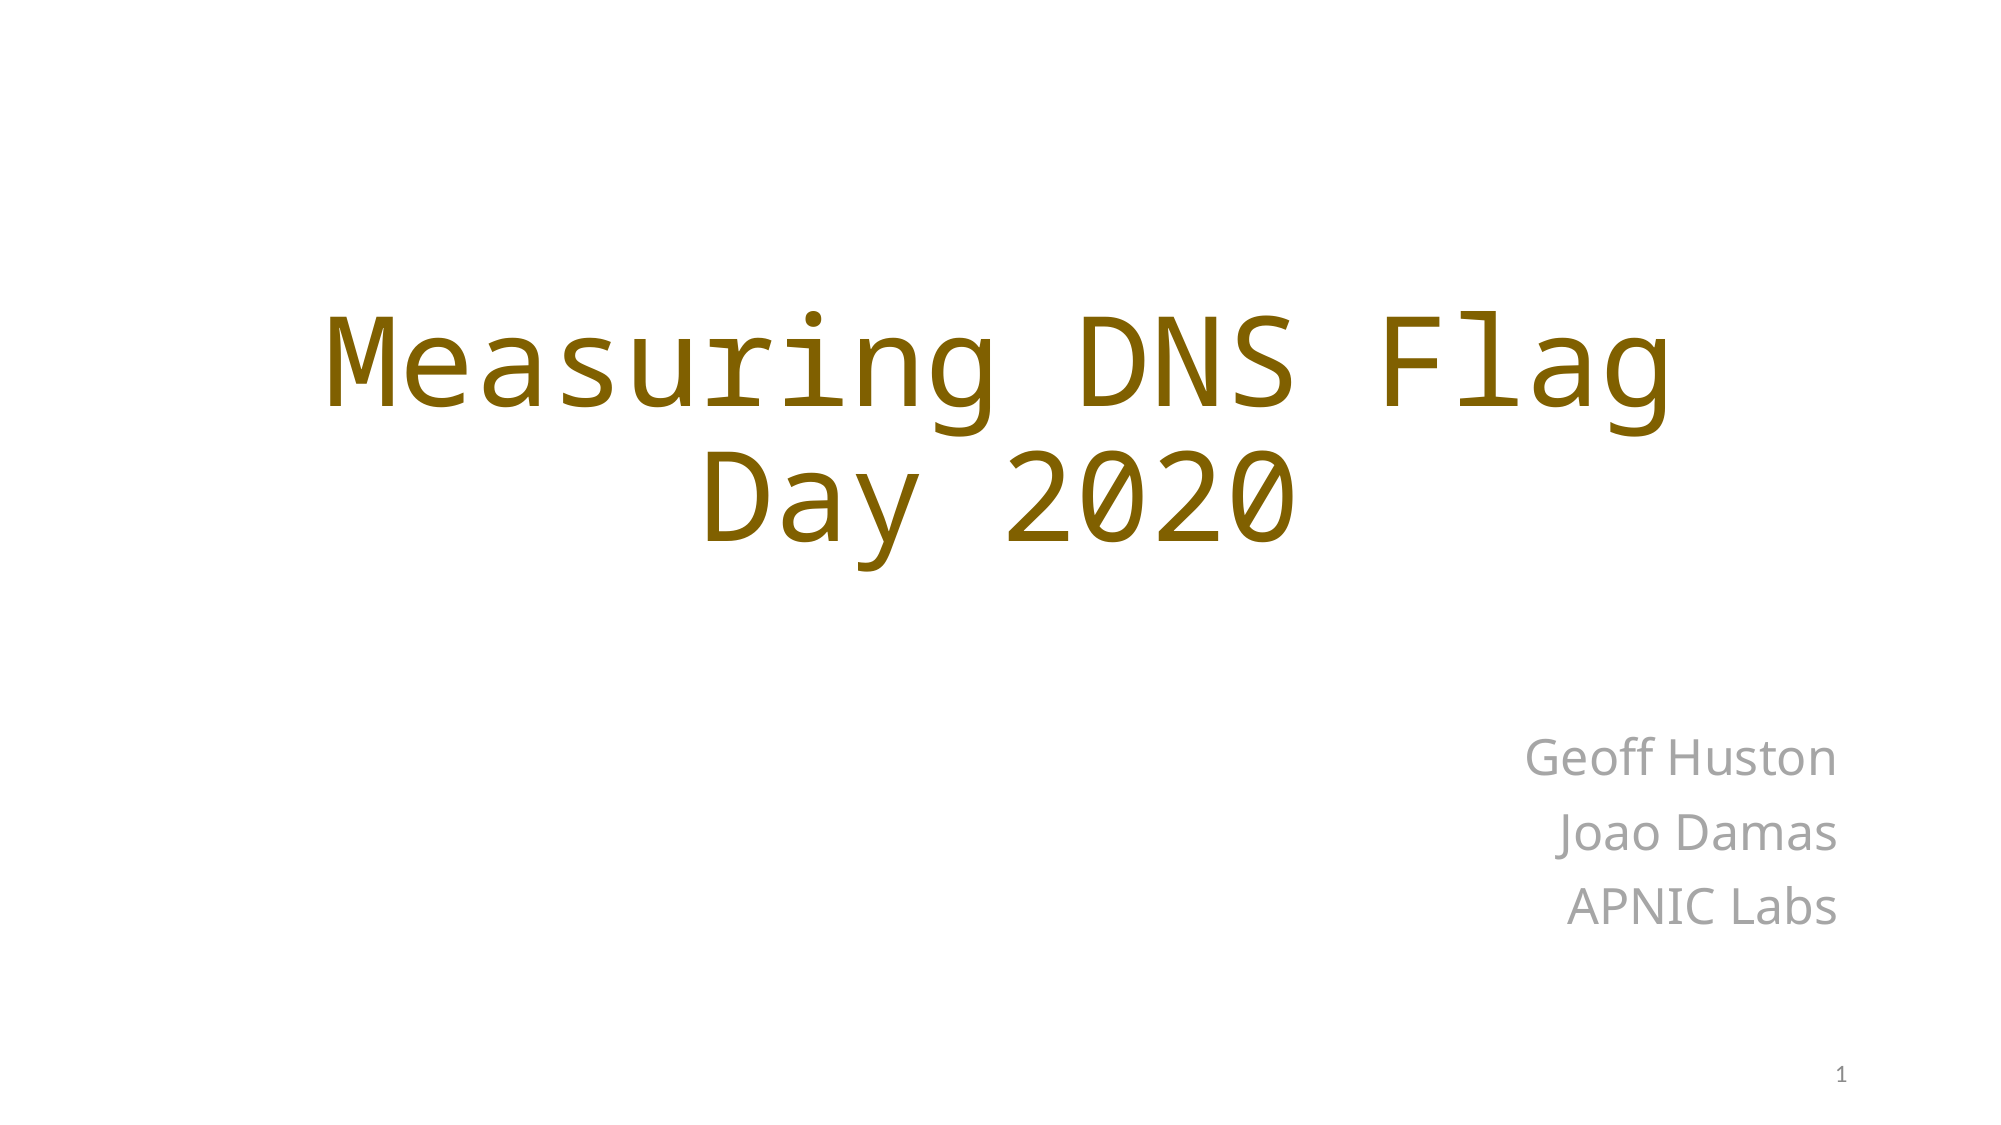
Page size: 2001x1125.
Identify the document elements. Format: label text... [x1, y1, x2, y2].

slide_number 1 [1412, 1042, 1863, 1103]
subtitle Geoff Huston Joao Damas APNIC Labs [353, 724, 1854, 997]
title Measuring DNS Flag Day 2020 [249, 184, 1750, 576]
